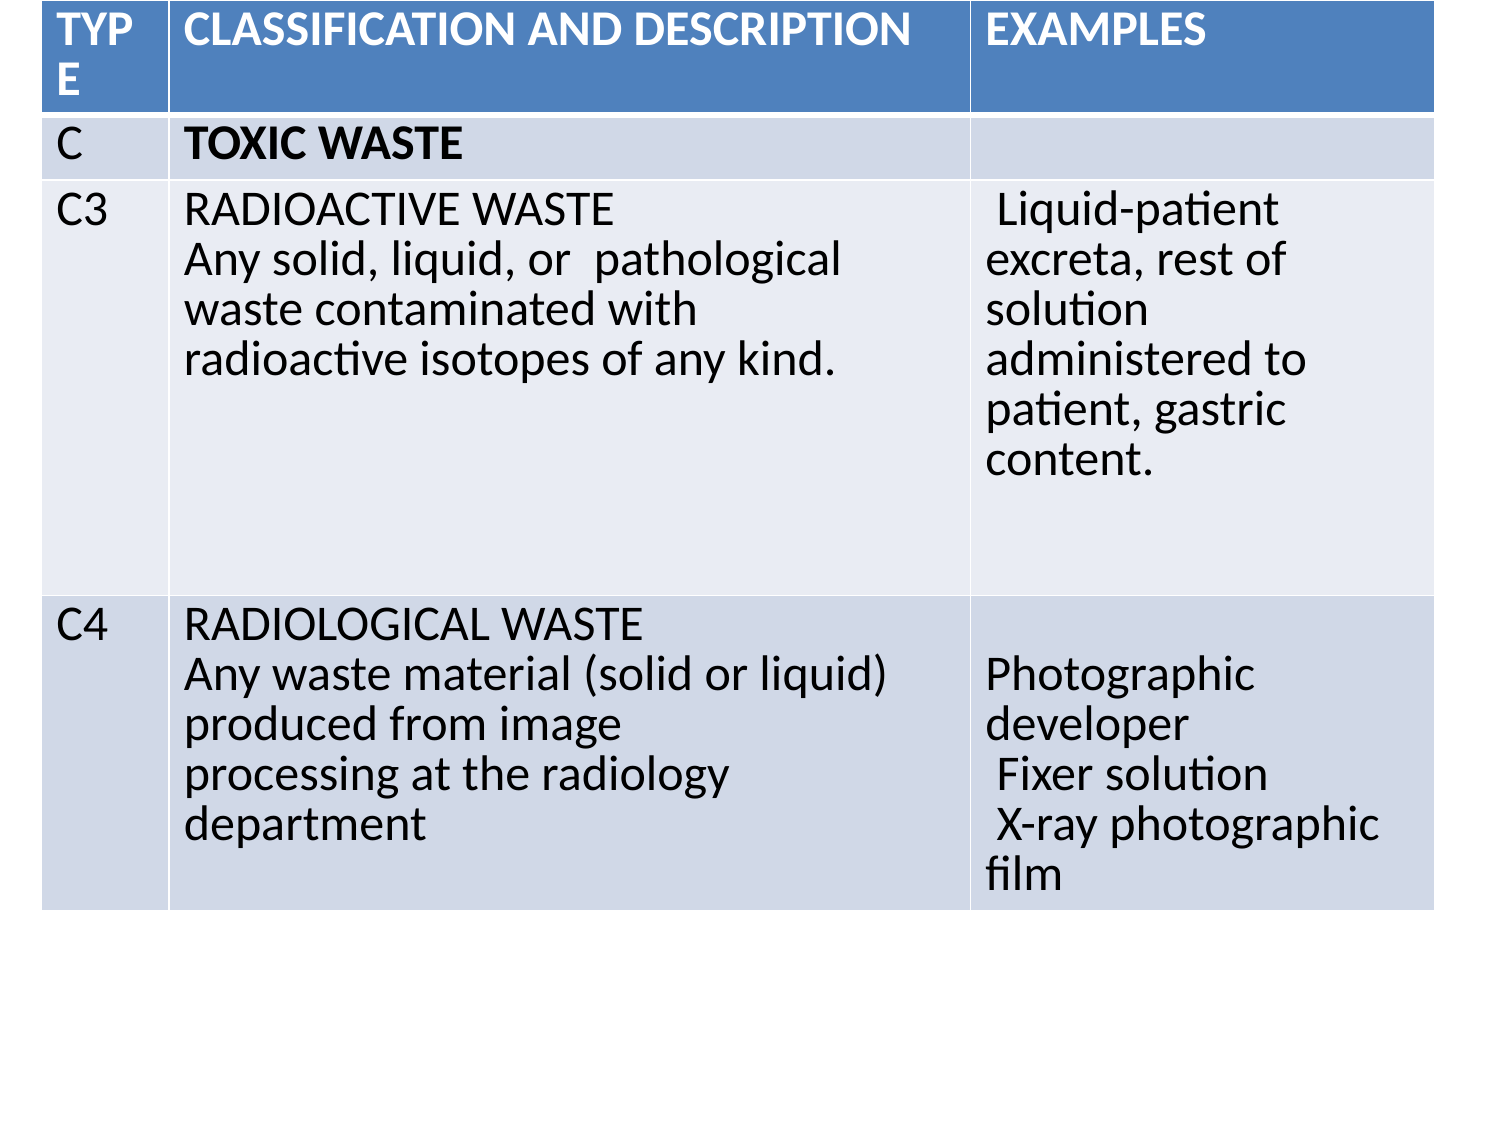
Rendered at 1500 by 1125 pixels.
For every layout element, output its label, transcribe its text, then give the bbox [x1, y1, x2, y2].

table_cell [971, 118, 1434, 179]
table_cell RADIOACTIVE WASTE Any solid, liquid, or pathological waste contaminated with radioactive isotopes of any kind. [170, 181, 970, 595]
table_header EXAMPLES [971, 1, 1434, 112]
table_header TYPE [42, 1, 168, 112]
table_cell C3 [42, 181, 168, 595]
table_cell C [42, 118, 168, 179]
table_header CLASSIFICATION AND DESCRIPTION [170, 1, 970, 112]
table_cell RADIOLOGICAL WASTE Any waste material (solid or liquid) produced from image processing at the radiology department [170, 596, 970, 910]
table_cell TOXIC WASTE [170, 118, 970, 179]
table_cell C4 [42, 596, 168, 910]
table_cell Liquid-patient excreta, rest of solution administered to patient, gastric content. [971, 181, 1434, 595]
table_cell Photographic developer Fixer solution X-ray photographic film [971, 596, 1434, 910]
